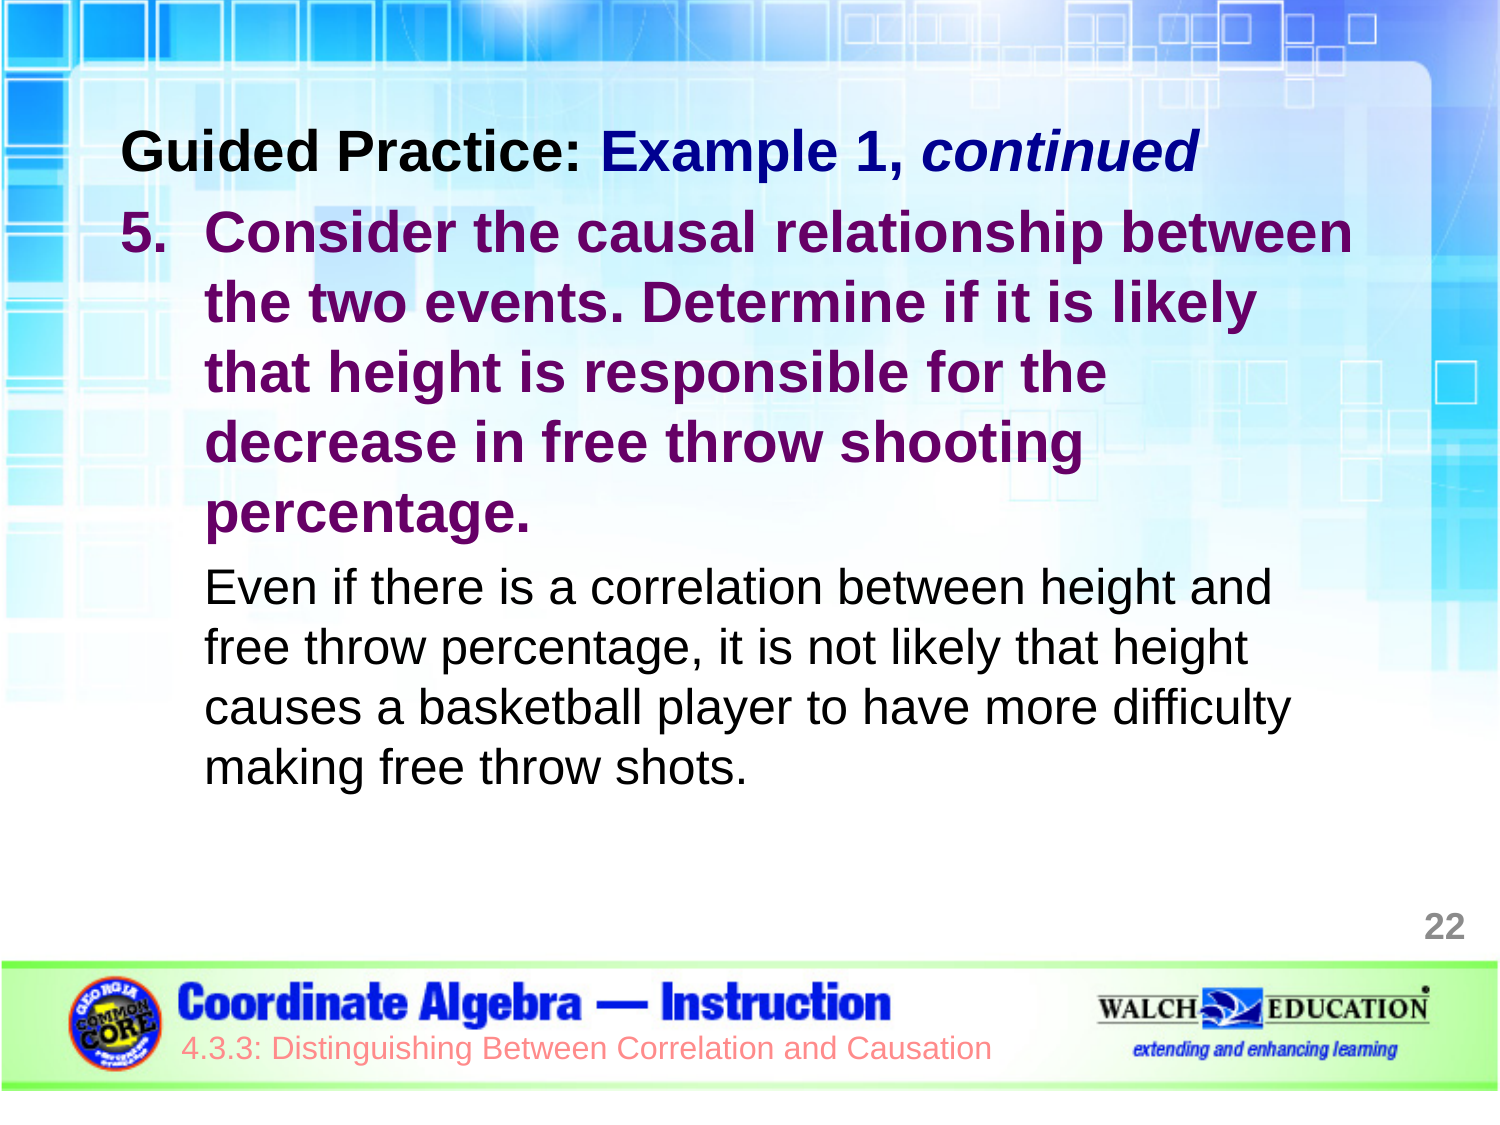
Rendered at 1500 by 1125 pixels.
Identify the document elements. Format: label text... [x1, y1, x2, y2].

footer 4.3.3: Distinguishing Between Correlation and Causation [166, 1024, 1080, 1069]
subtitle Guided Practice: Example 1, continued Consider the causal relationship between the two events. Determine if it is likely that height is responsible for the decrease in free throw shooting percentage. Even if there is a correlation between height and free throw percentage, it is not likely that height causes a basketball player to have more difficulty making free throw shots. [105, 105, 1376, 925]
picture [1, 0, 1500, 1091]
slide_number 22 [1361, 901, 1481, 949]
